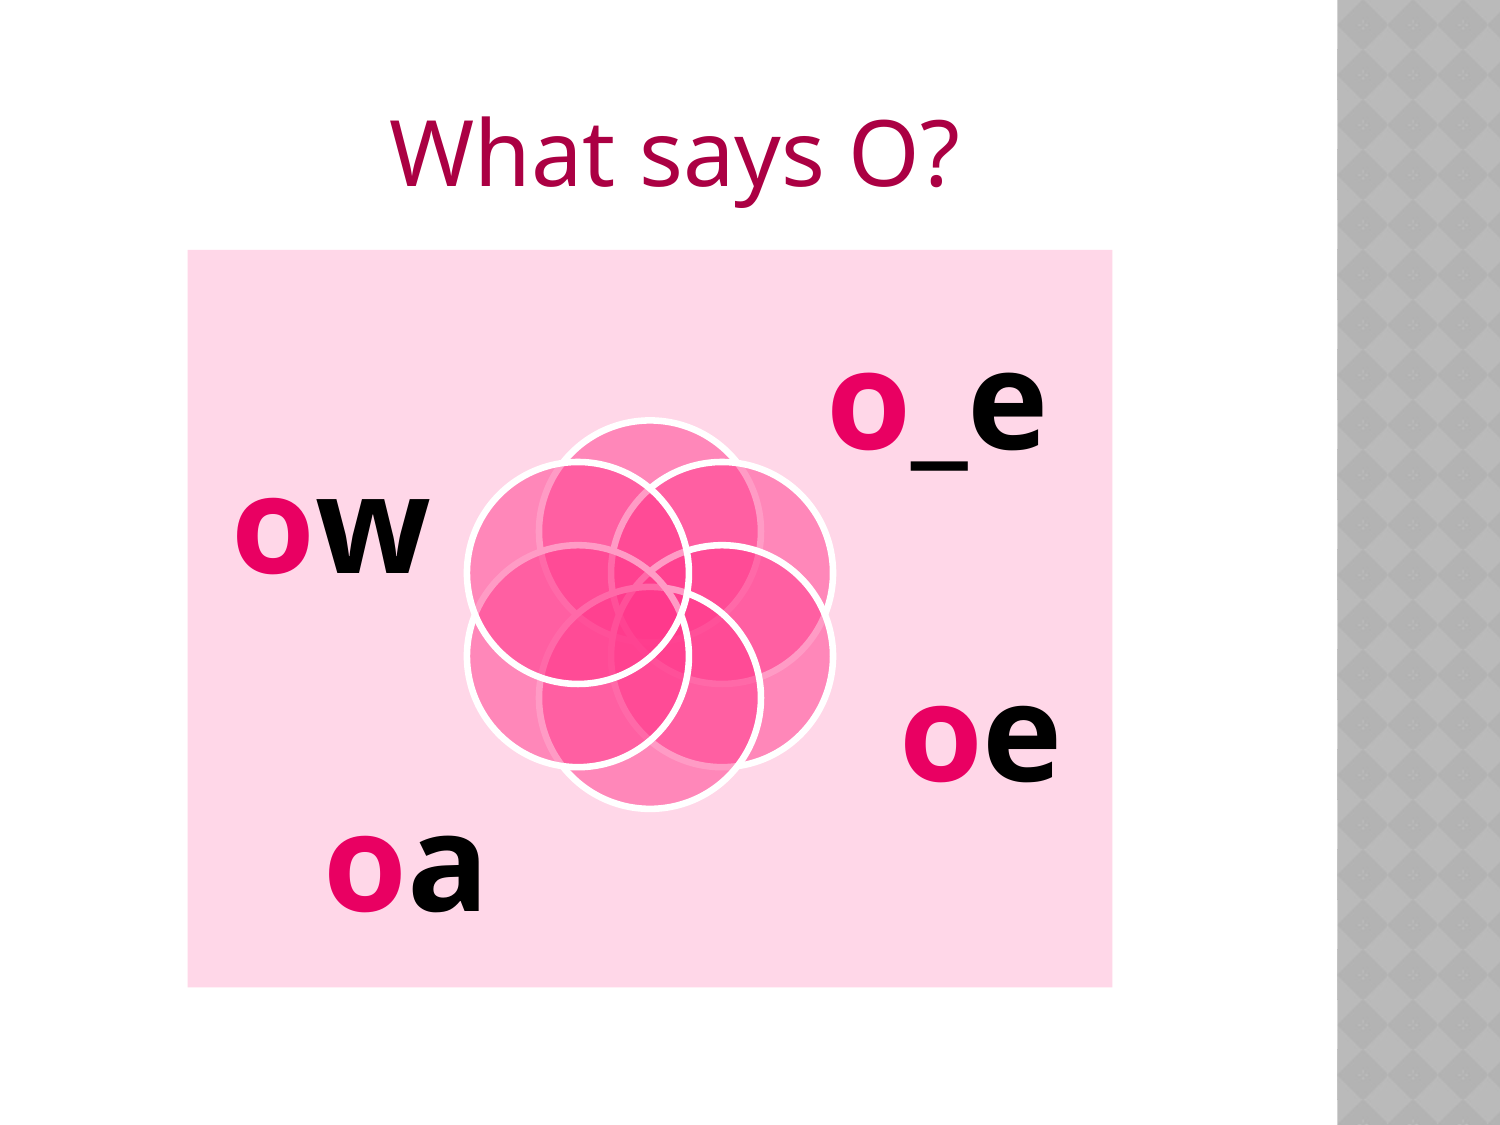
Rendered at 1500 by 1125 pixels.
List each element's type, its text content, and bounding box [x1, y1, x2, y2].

text_box What says O? [87, 87, 1263, 213]
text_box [187, 249, 1113, 988]
